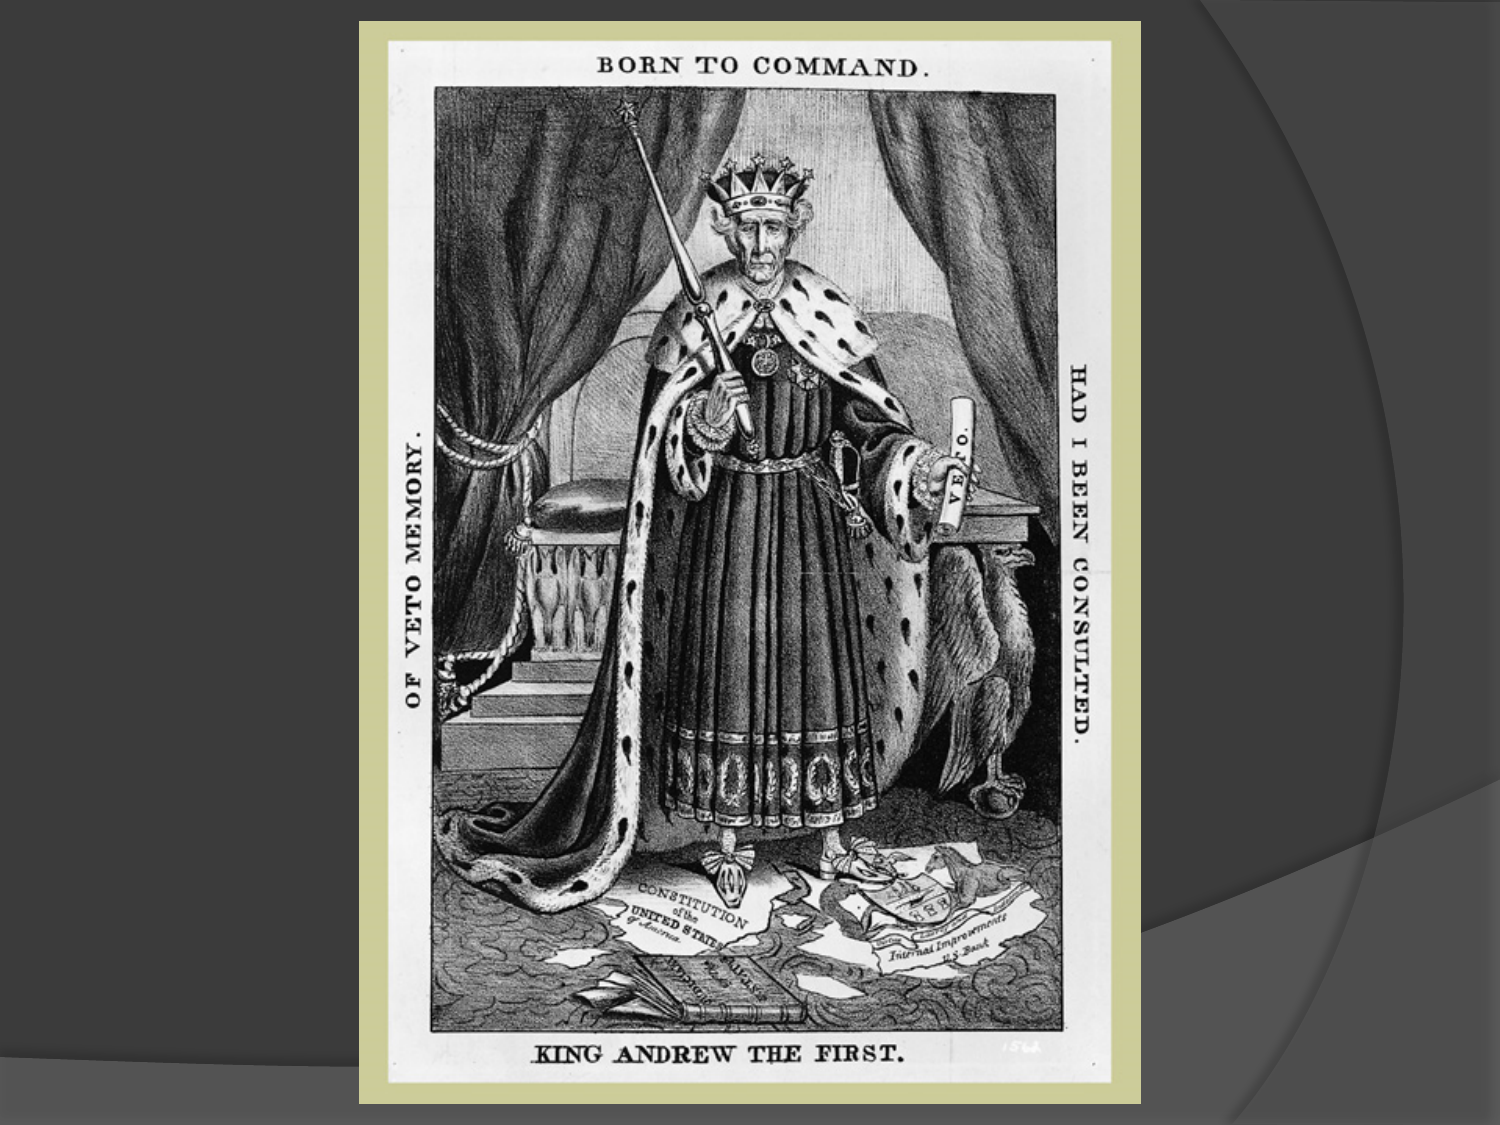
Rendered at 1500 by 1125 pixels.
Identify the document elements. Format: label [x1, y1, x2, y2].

picture [359, 20, 1141, 1105]
